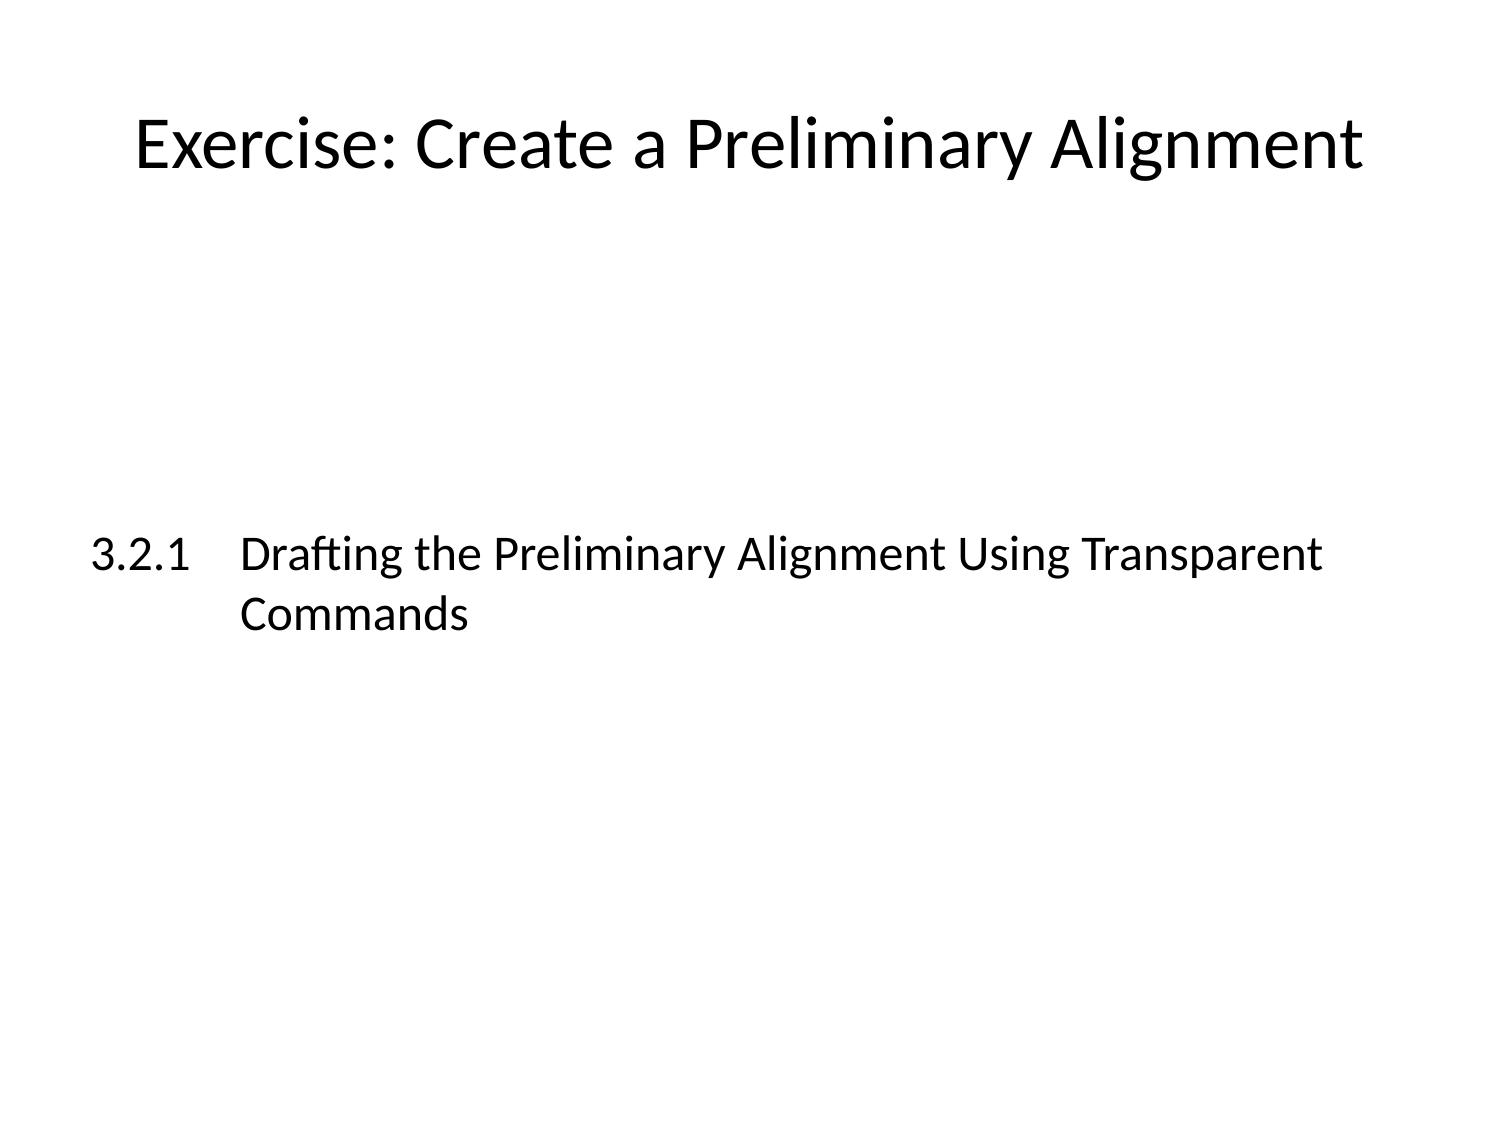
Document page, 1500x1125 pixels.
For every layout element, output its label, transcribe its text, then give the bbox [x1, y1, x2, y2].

list 3.2.1 Drafting the Preliminary Alignment Using Transparent Commands [75, 512, 1400, 901]
title Exercise: Create a Preliminary Alignment [75, 45, 1425, 233]
